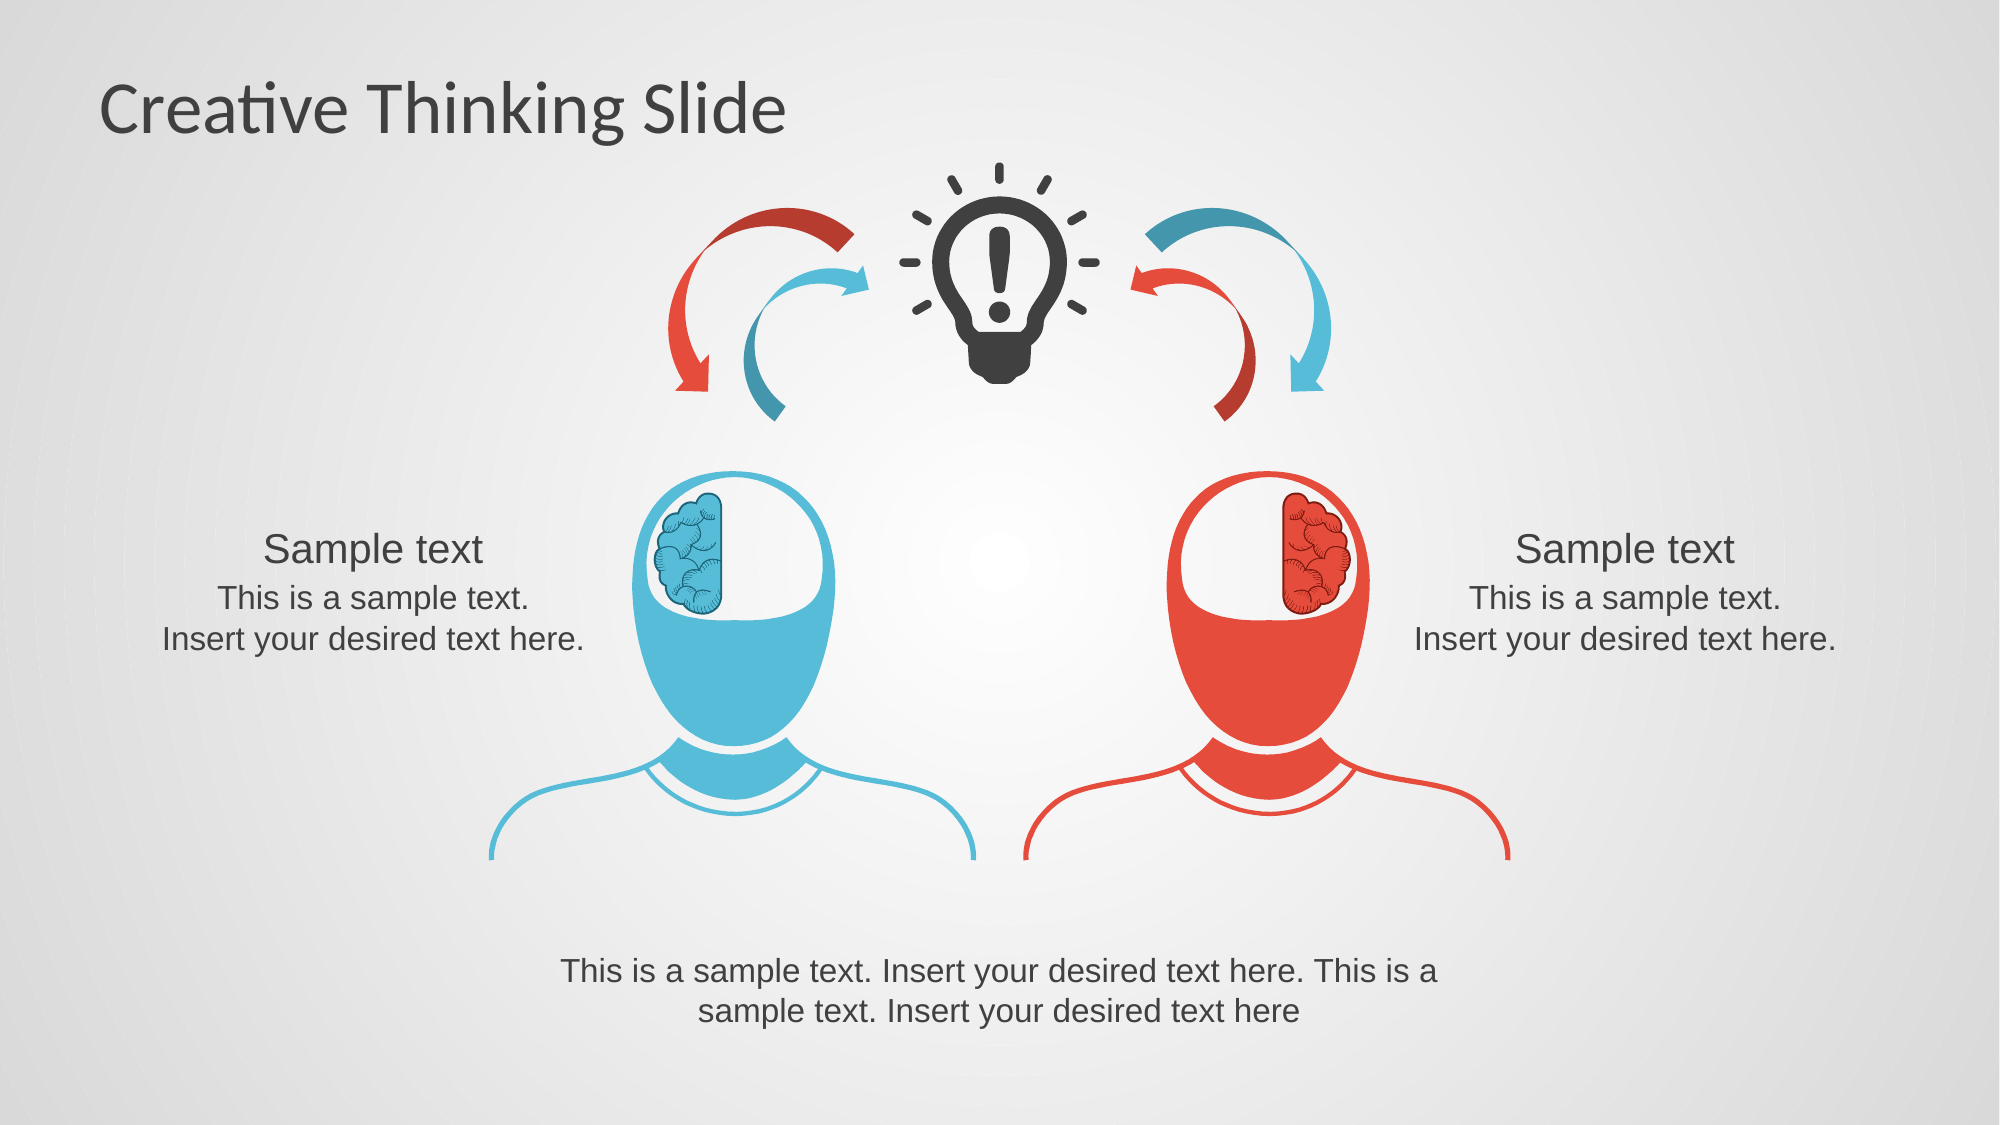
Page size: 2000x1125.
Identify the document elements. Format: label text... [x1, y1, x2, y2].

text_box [899, 162, 1100, 385]
text_box This is a sample text. Insert your desired text here. [1515, 580, 1853, 664]
text_box [741, 263, 871, 424]
text_box [1142, 205, 1334, 394]
text_box This is a sample text. Insert your desired text here. This is a sample text. Insert your desired text here [544, 941, 1456, 1037]
text_box [1128, 263, 1258, 424]
title Creative Thinking Slide [99, 45, 1900, 162]
text_box [666, 205, 857, 394]
text_box Sample text [139, 514, 483, 580]
text_box This is a sample text. Insert your desired text here. [146, 580, 483, 664]
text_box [488, 470, 1511, 861]
text_box Sample text [1515, 514, 1859, 580]
